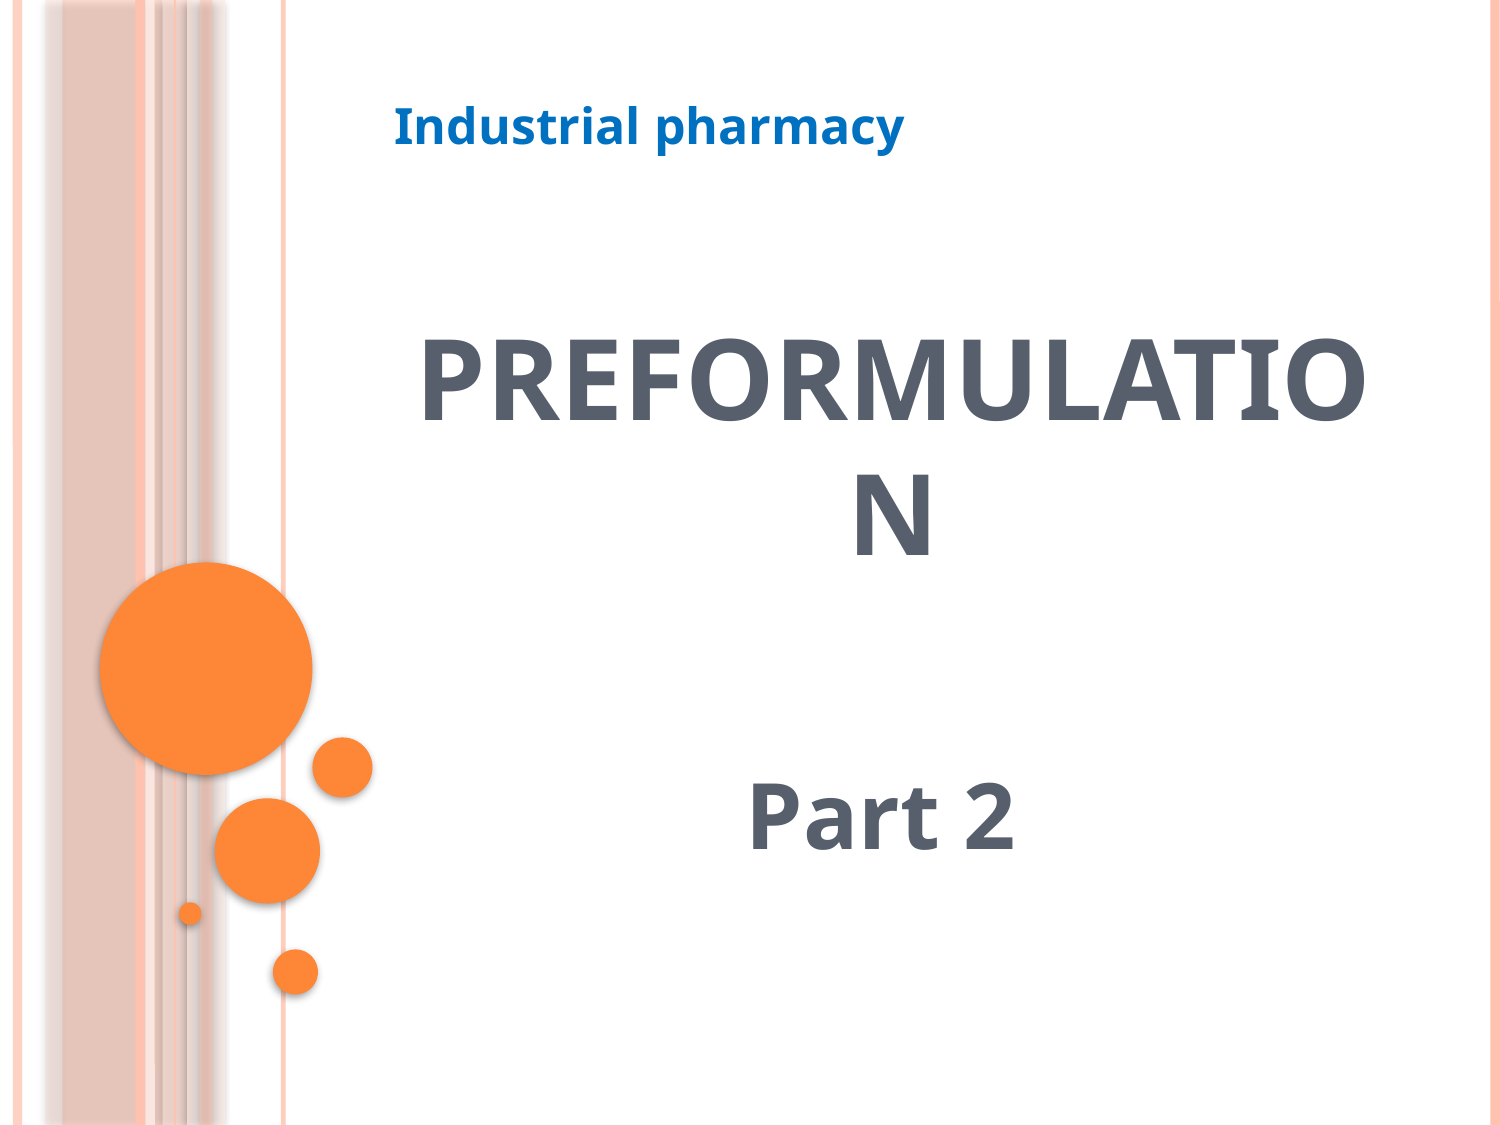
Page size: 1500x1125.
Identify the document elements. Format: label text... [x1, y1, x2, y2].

title Preformulation [362, 287, 1425, 599]
subtitle Part 2 [375, 699, 1388, 925]
text_box Industrial pharmacy [324, 87, 975, 163]
